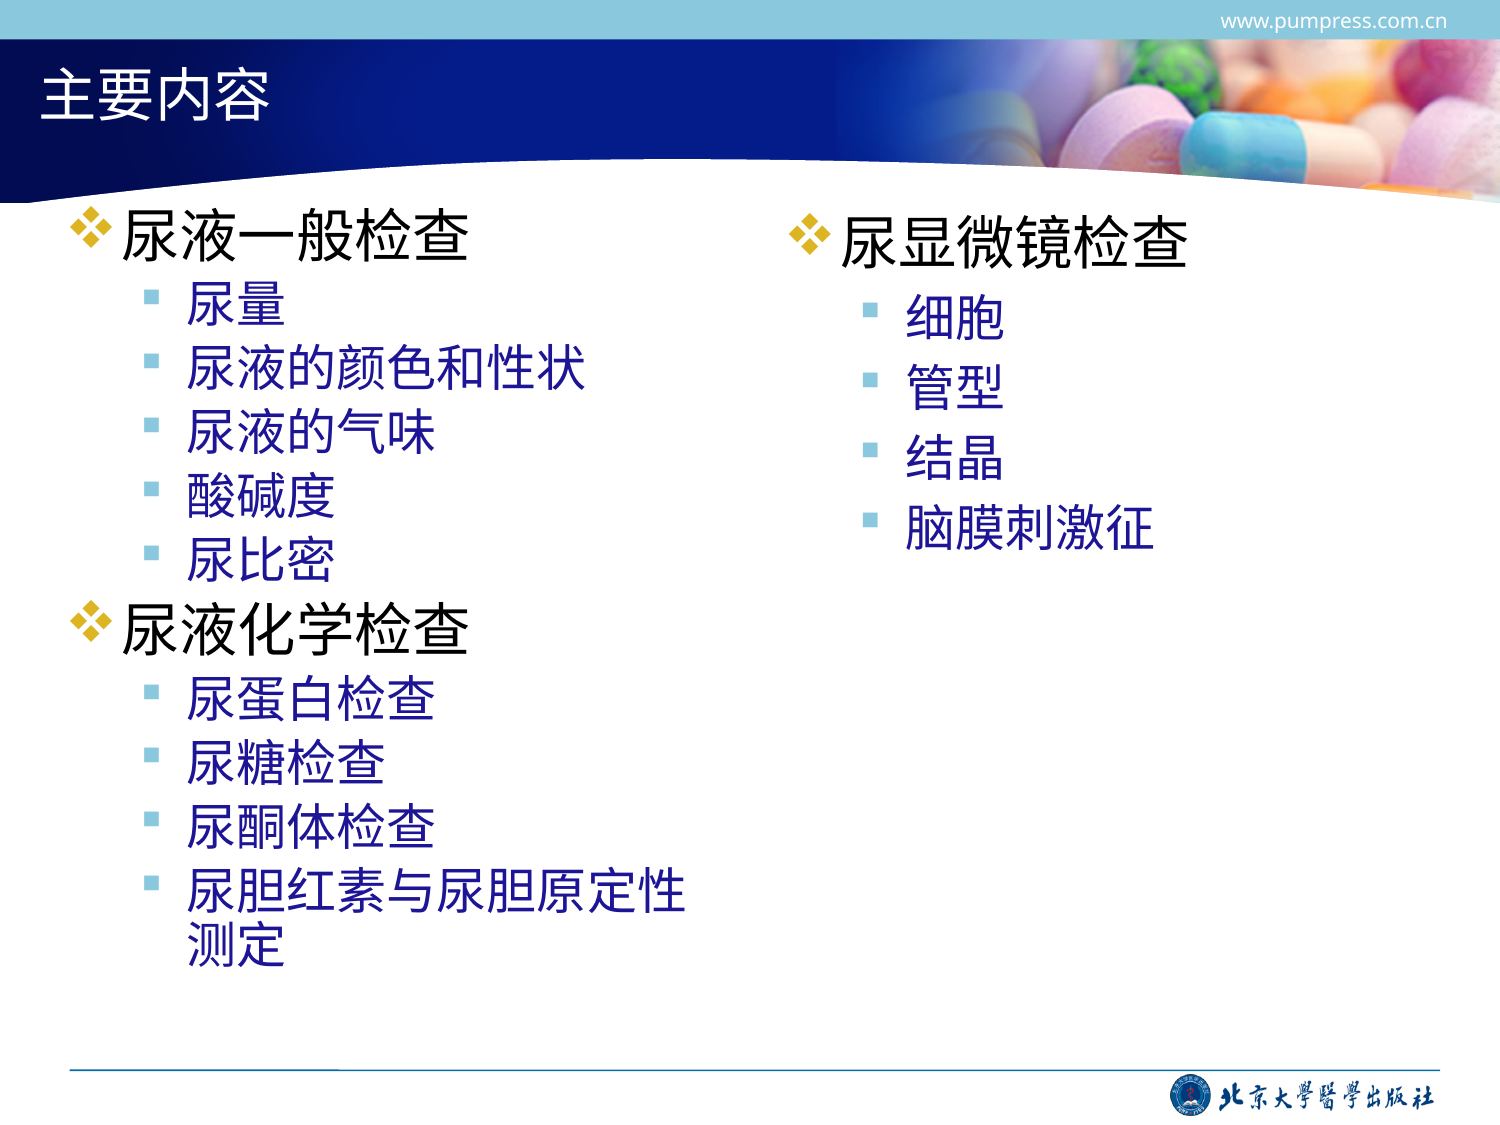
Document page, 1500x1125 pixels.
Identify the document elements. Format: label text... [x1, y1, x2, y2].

picture [1170, 1074, 1436, 1118]
picture [0, 40, 1500, 203]
text_box www.pumpress.com.cn [1024, 0, 1463, 38]
title 主要内容 [23, 46, 1349, 140]
list 尿显微镜检查 细胞 管型 结晶 脑膜刺激征 [768, 198, 1463, 1026]
list 尿液一般检查 尿量 尿液的颜色和性状 尿液的气味 酸碱度 尿比密 尿液化学检查 尿蛋白检查 尿糖检查 尿酮体检查 尿胆红素与尿胆原定性测定 [49, 198, 745, 1026]
